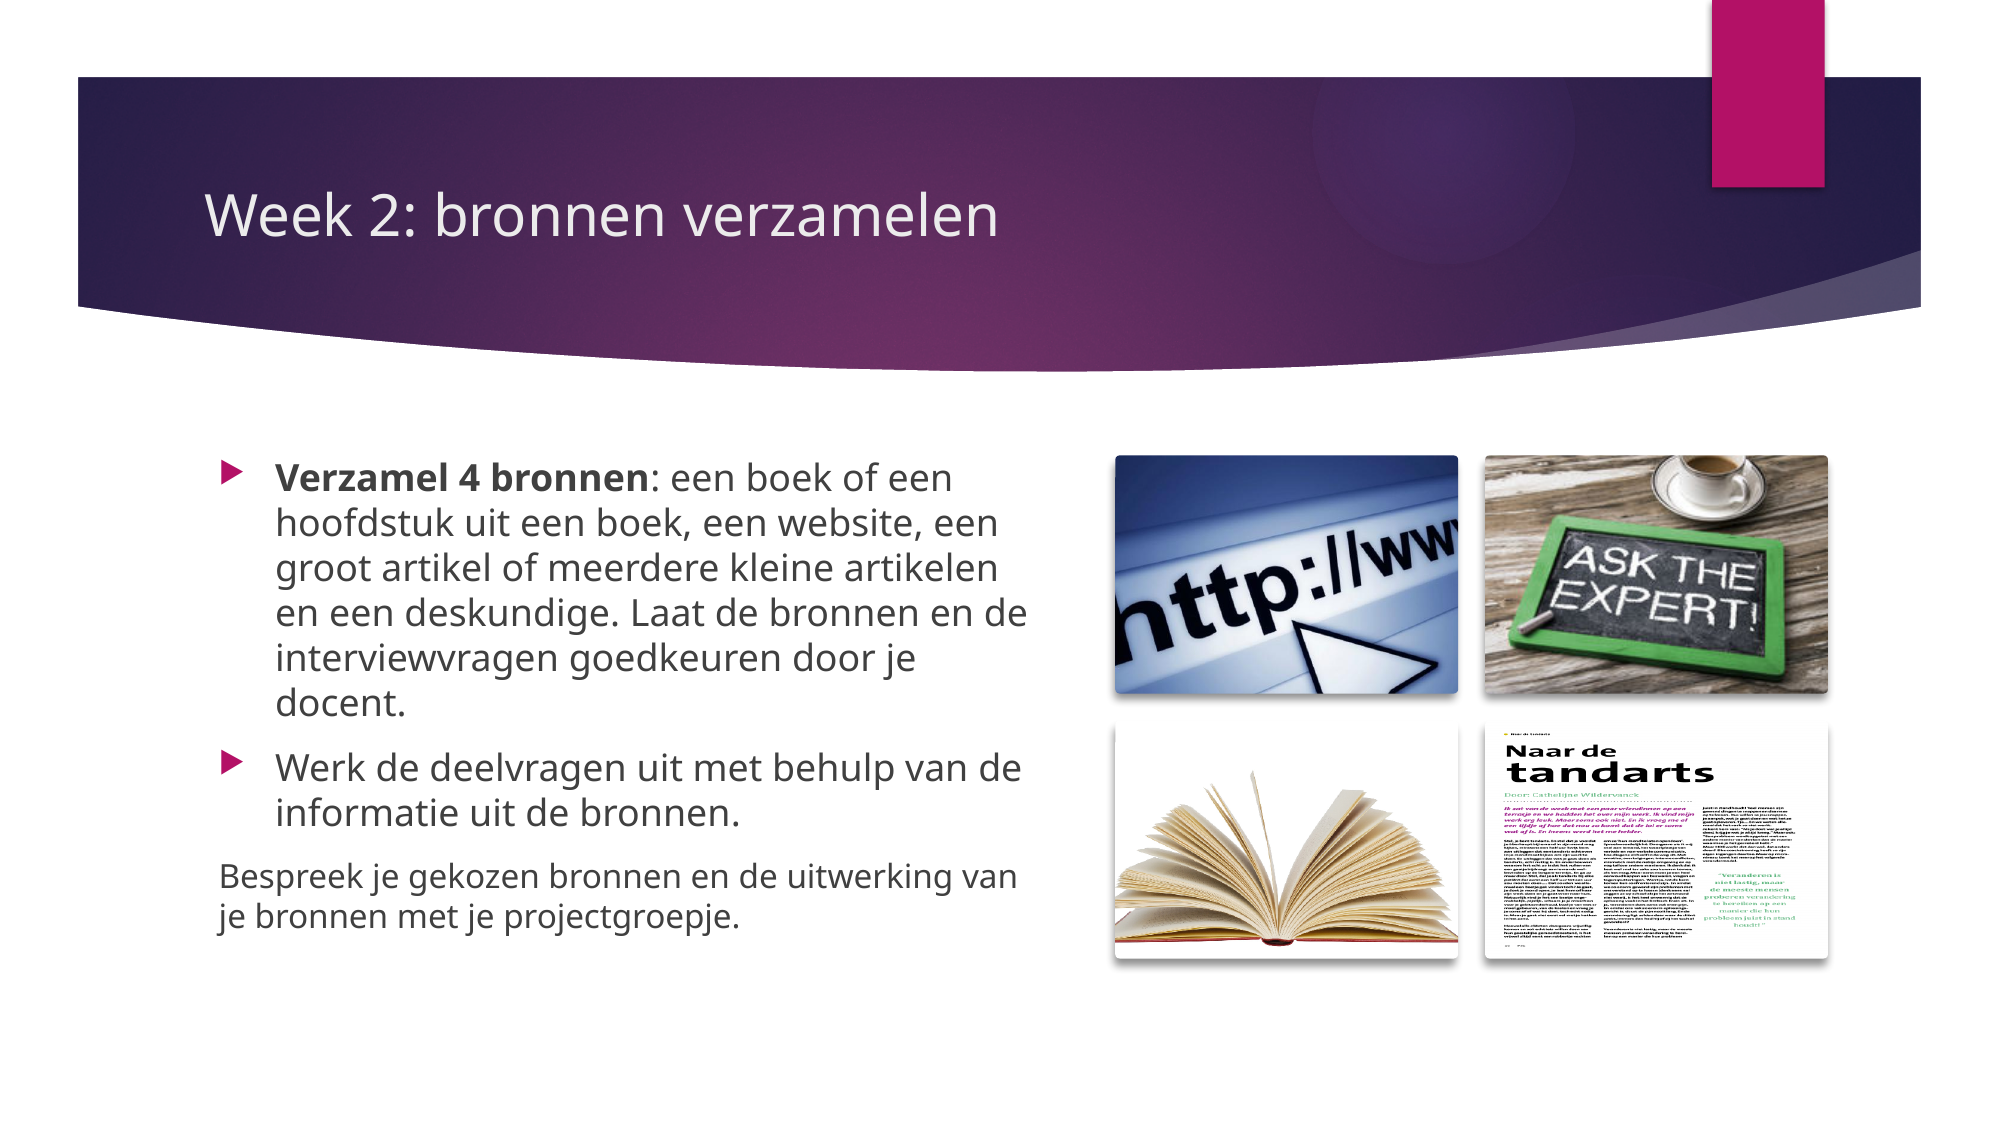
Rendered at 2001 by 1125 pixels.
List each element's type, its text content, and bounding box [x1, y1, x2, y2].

list Verzamel 4 bronnen: een boek of een hoofdstuk uit een boek, een website, een groot artikel of meerdere kleine artikelen en een deskundige. Laat de bronnen en de interviewvragen goedkeuren door je docent. Werk de deelvragen uit met behulp van de informatie uit de bronnen. Bespreek je gekozen bronnen en de uitwerking van je bronnen met je projectgroepje. [203, 436, 1059, 1084]
picture [1484, 720, 1829, 959]
title Week 2: bronnen verzamelen [189, 159, 1627, 276]
picture [1114, 720, 1459, 959]
picture [1114, 455, 1459, 694]
picture [1484, 455, 1829, 694]
